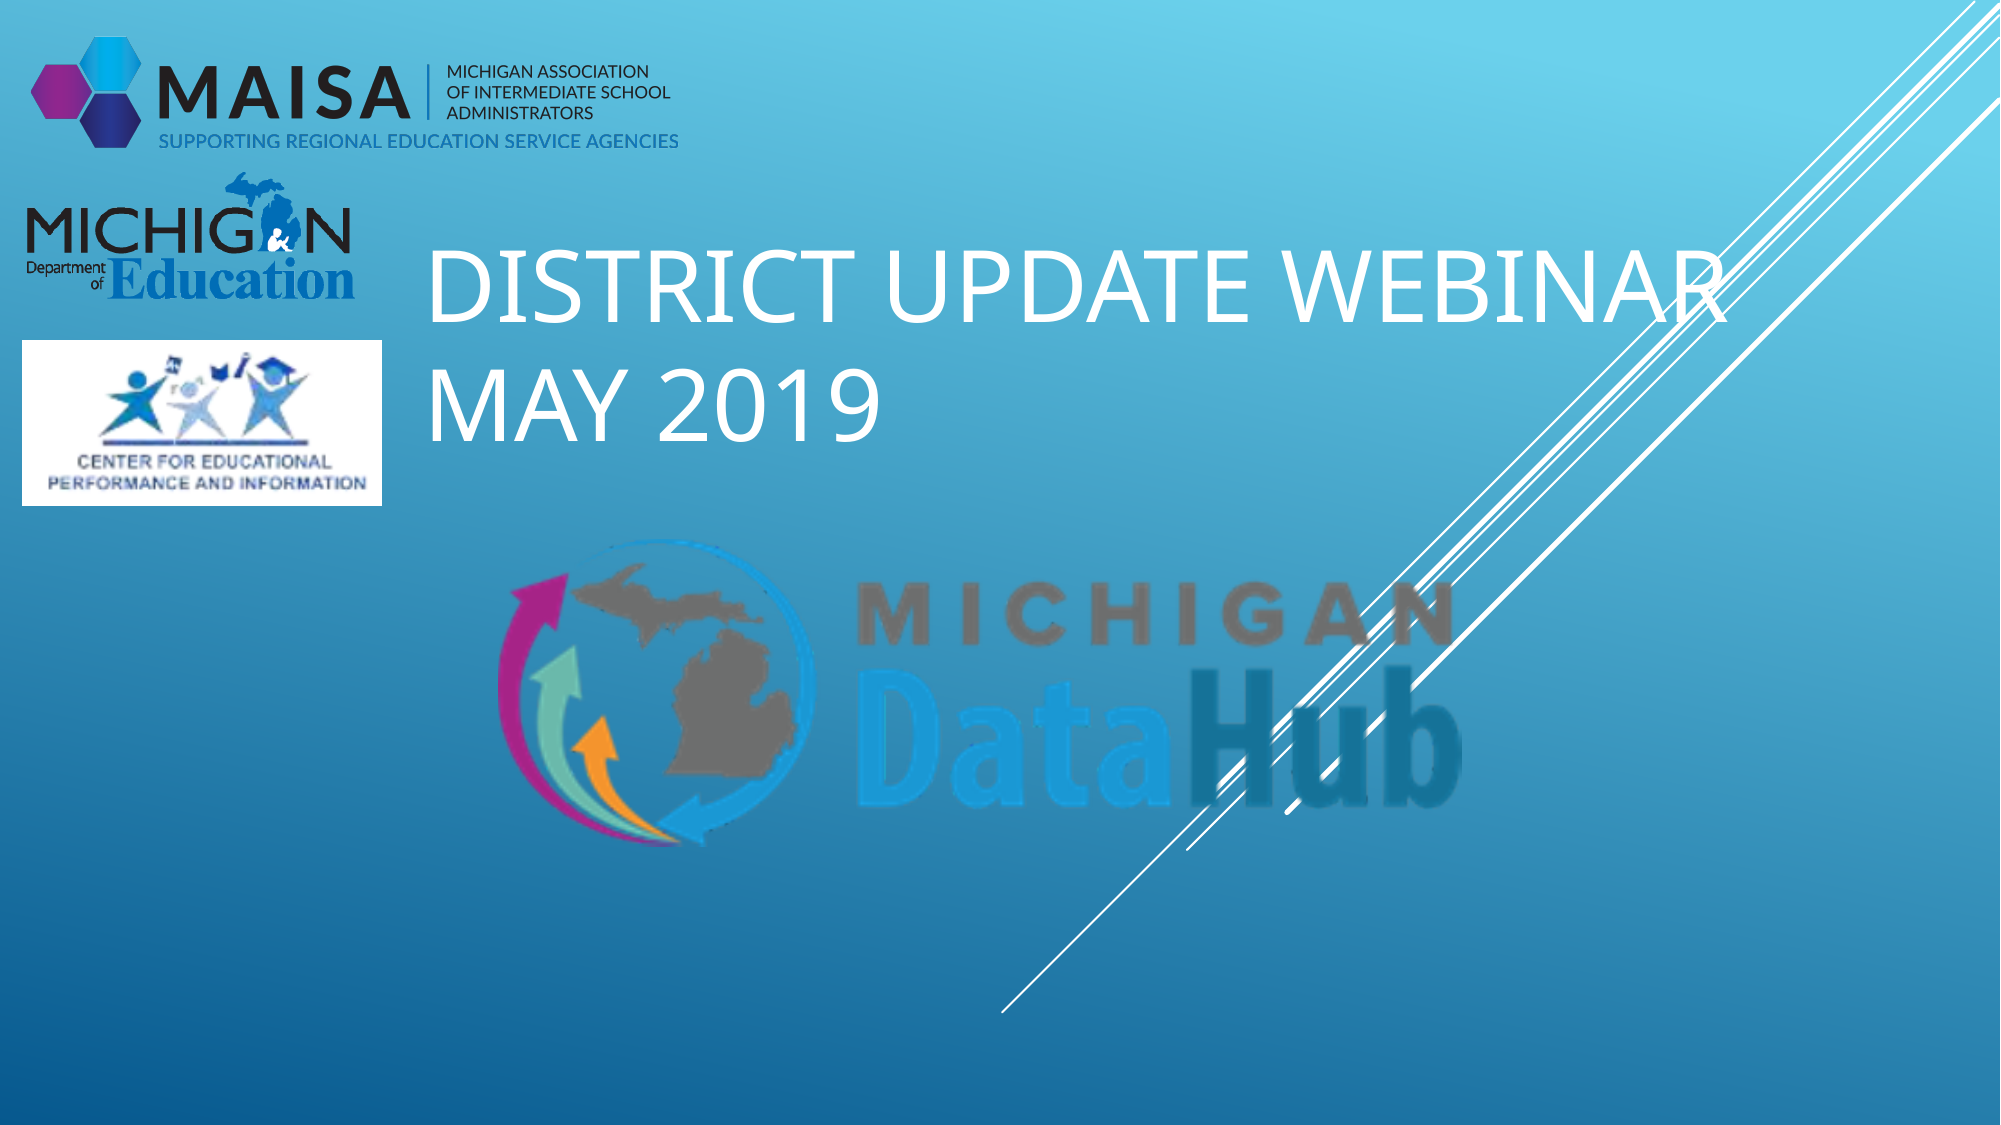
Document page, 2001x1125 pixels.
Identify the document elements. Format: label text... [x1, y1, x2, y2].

picture [22, 28, 687, 157]
picture [26, 172, 355, 299]
title District UPDATE Webinar May 2019 [408, 172, 1814, 590]
picture [22, 339, 382, 507]
picture [498, 539, 1462, 847]
